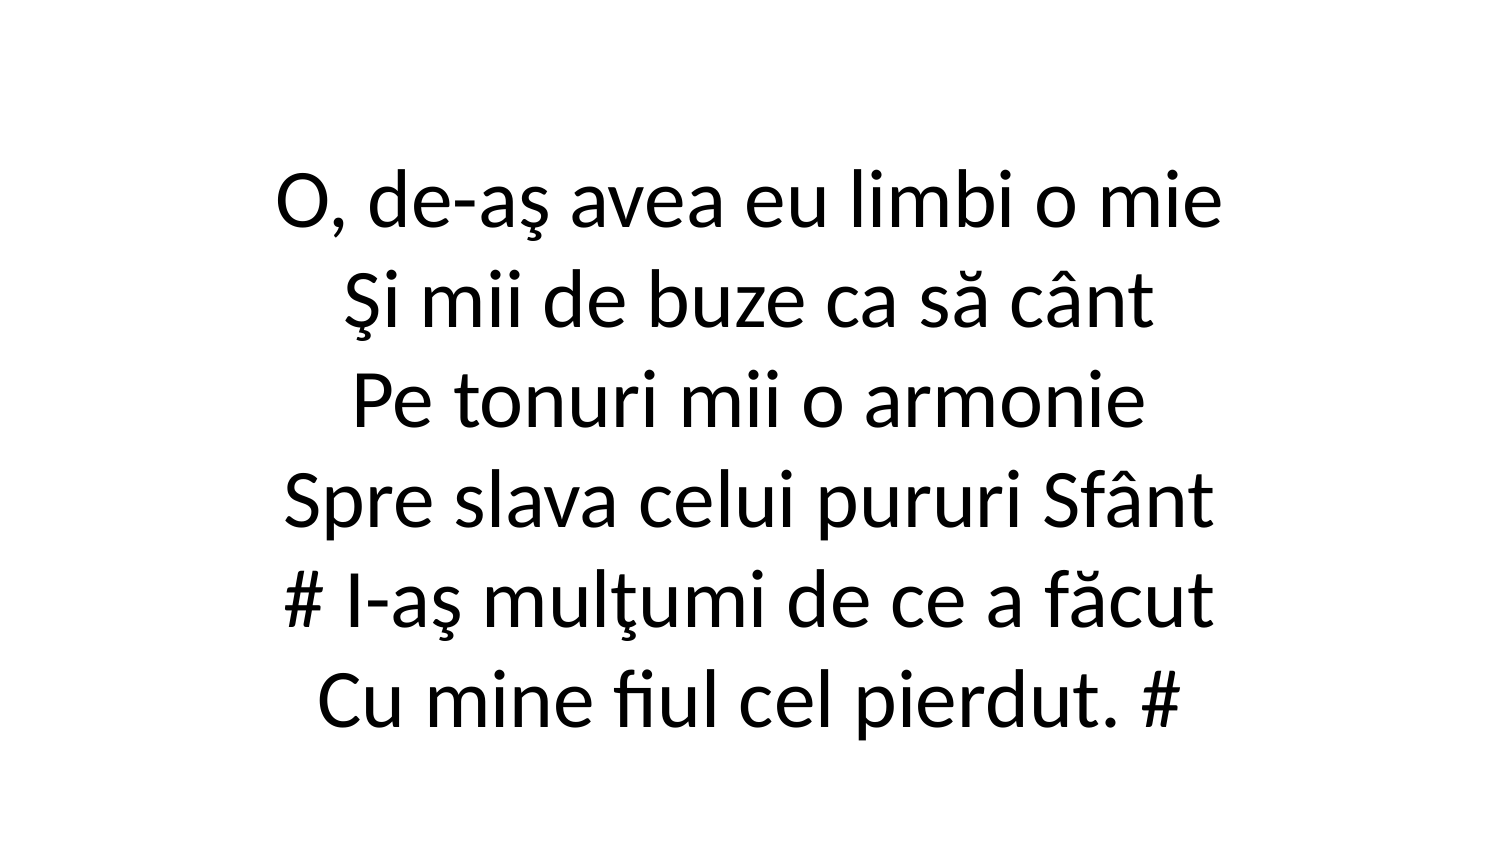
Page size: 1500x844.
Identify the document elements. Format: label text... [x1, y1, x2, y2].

text_box O, de-aş avea eu limbi o mie Şi mii de buze ca să cânt Pe tonuri mii o armonie Spre slava celui pururi Sfânt # I-aş mulţumi de ce a făcut Cu mine fiul cel pierdut. # [260, 92, 1240, 752]
